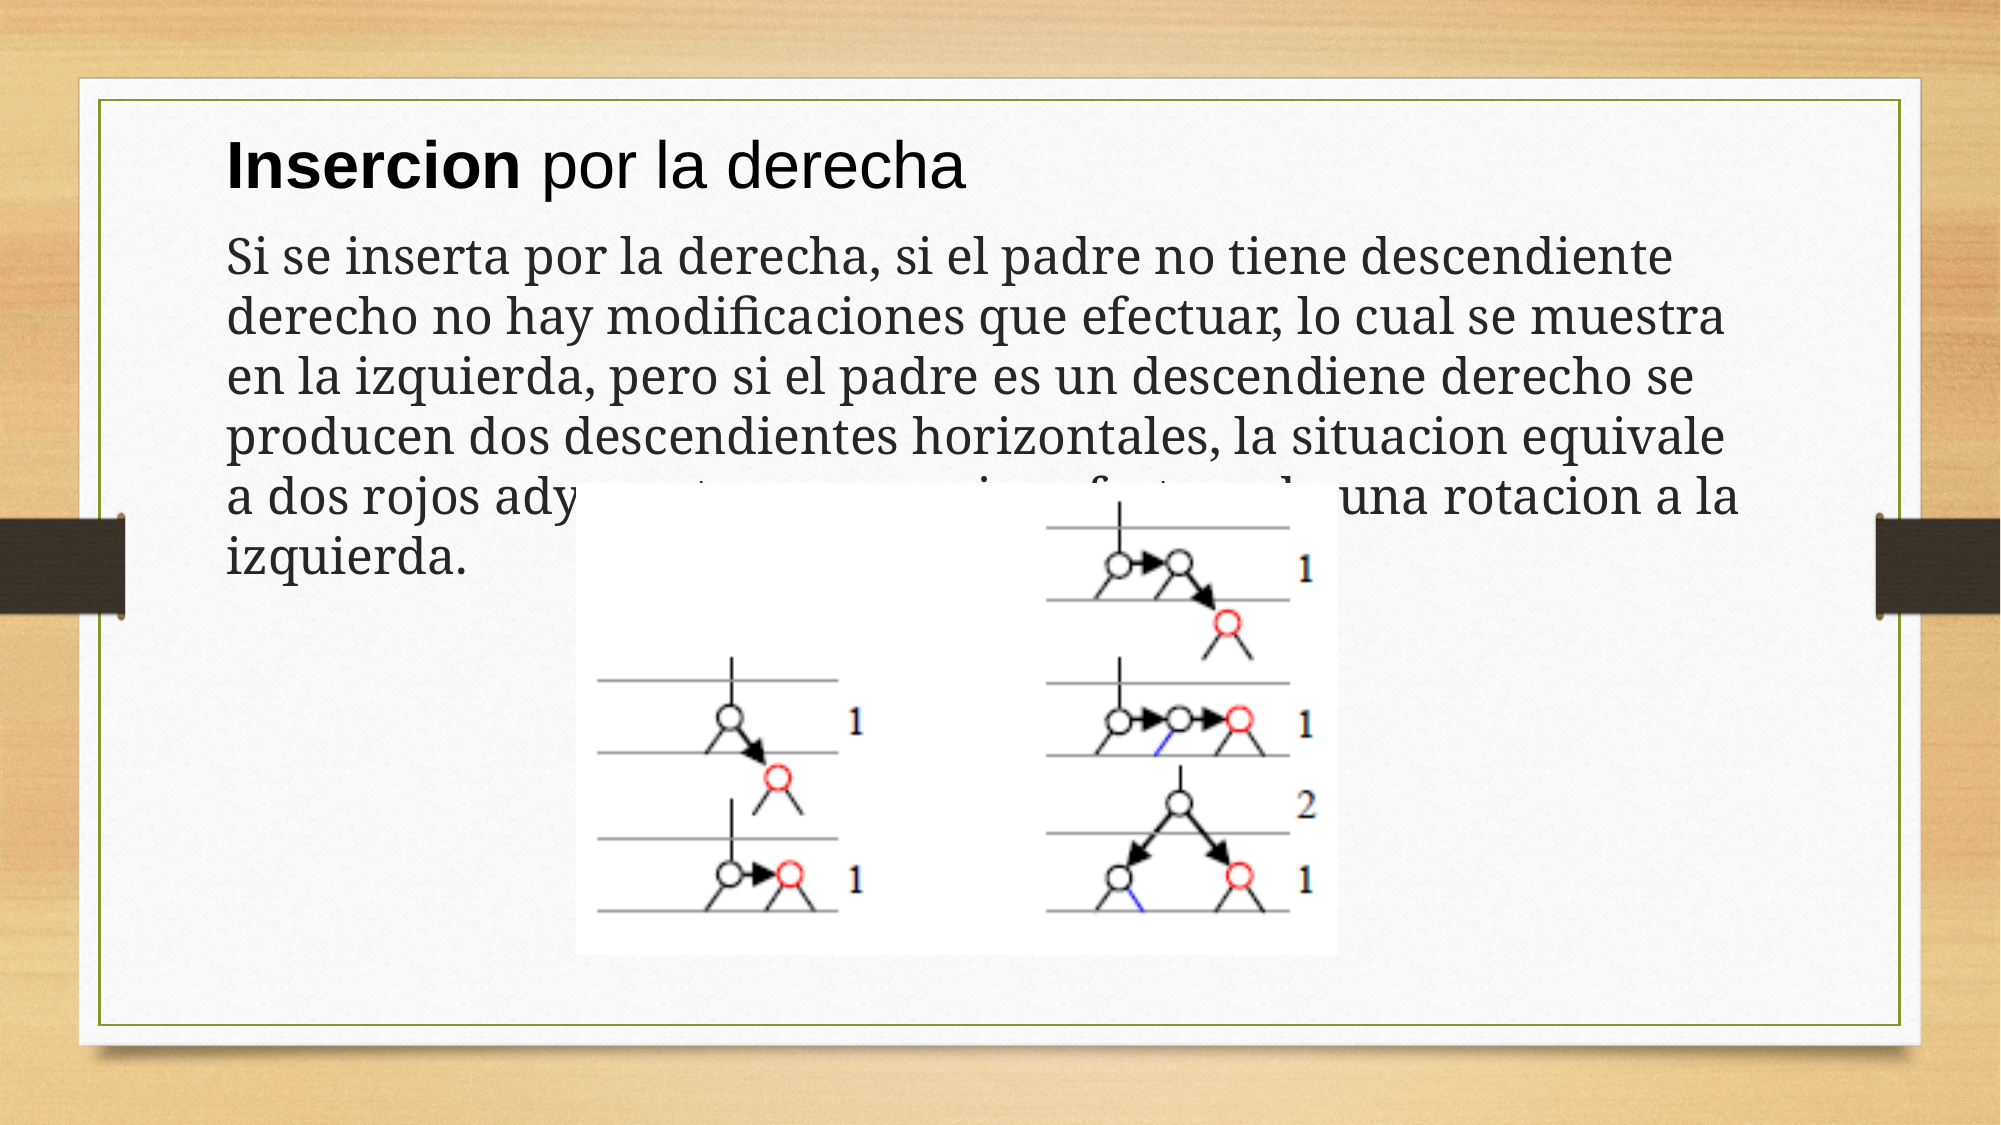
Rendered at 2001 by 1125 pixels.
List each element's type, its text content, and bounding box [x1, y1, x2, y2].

text_box Insercion por la derecha Si se inserta por la derecha, si el padre no tiene descendiente derecho no hay modificaciones que efectuar, lo cual se muestra en la izquierda, pero si el padre es un descendiene derecho se producen dos descendientes horizontales, la situacion equivale a dos rojos adyacentes y se corrige efectuando una rotacion a la izquierda. [211, 114, 1777, 592]
picture [0, 0, 2001, 1125]
